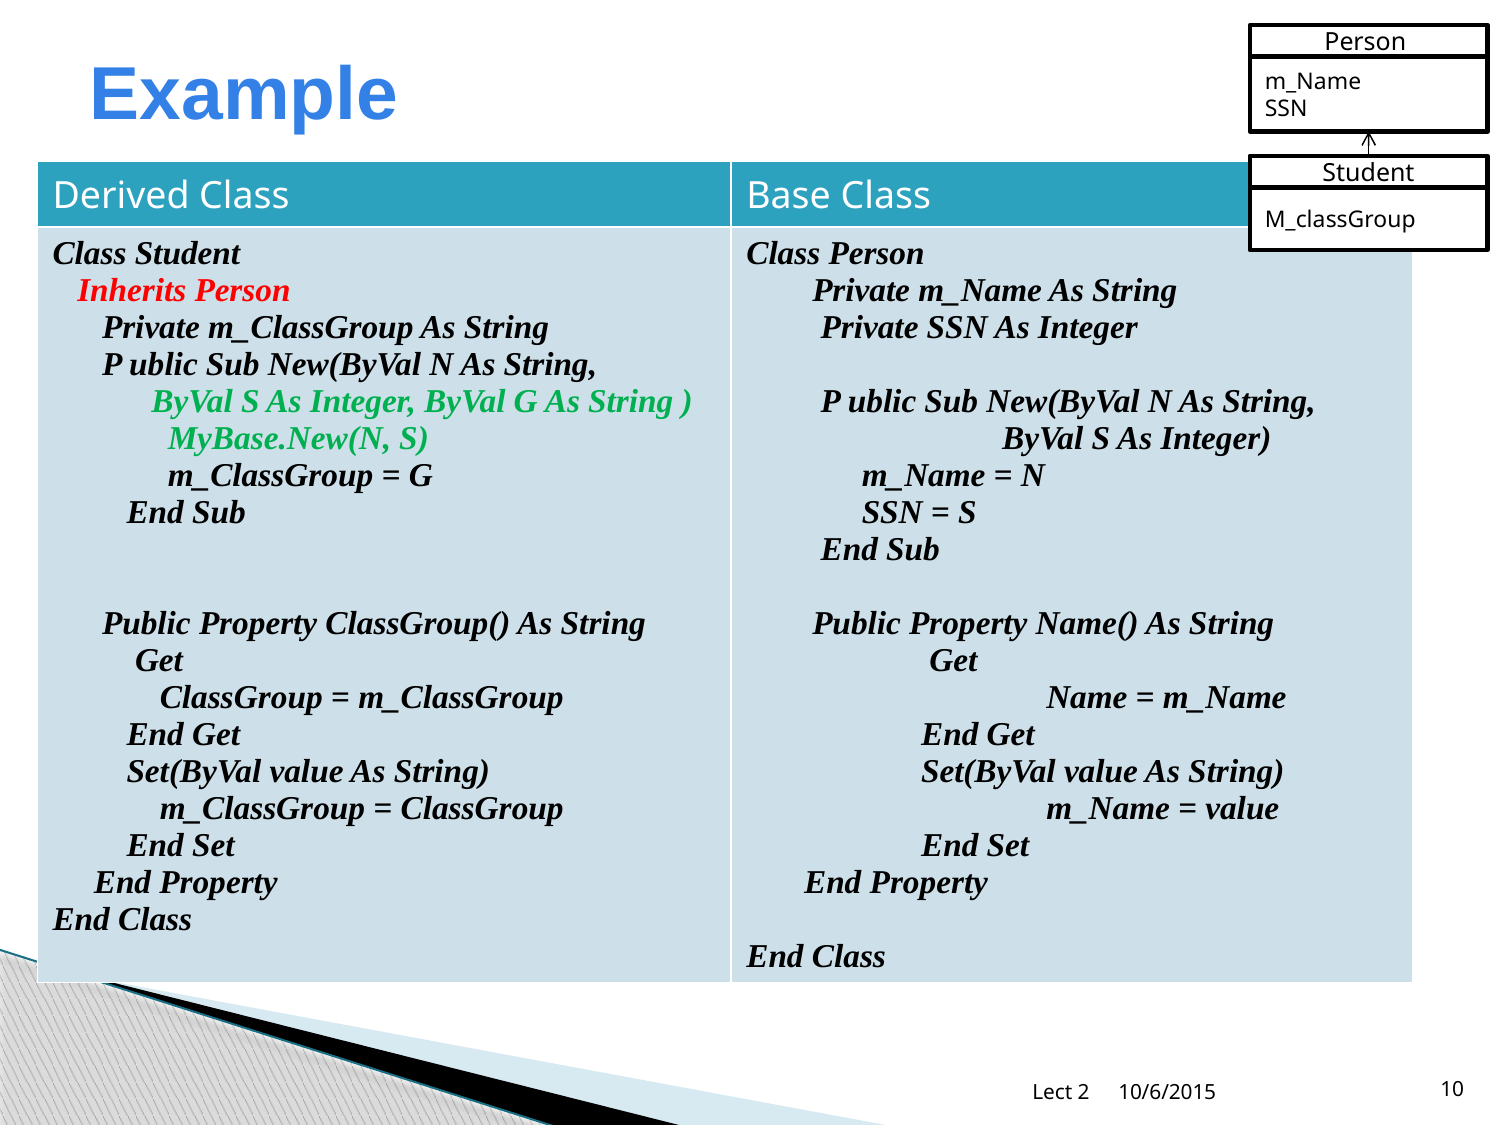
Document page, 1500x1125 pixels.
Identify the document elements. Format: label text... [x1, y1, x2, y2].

table_cell Class Student Inherits Person Private m_ClassGroup As String P ublic Sub New(ByVal N As String, ByVal S As Integer, ByVal G As String ) MyBase.New(N, S) m_ClassGroup = G End Sub Public Property ClassGroup() As String Get ClassGroup = m_ClassGroup End Get Set(ByVal value As String) m_ClassGroup = ClassGroup End Set End Property End Class [38, 228, 730, 982]
table_header Base Class [732, 162, 1243, 226]
footer Lect 2 [650, 1051, 1105, 1112]
slide_number 10 [1418, 1051, 1479, 1112]
table_cell Class Person Private m_Name As String Private SSN As Integer P ublic Sub New(ByVal N As String, ByVal S As Integer) m_Name = N SSN = S End Sub Public Property Name() As String Get Name = m_Name End Get Set(ByVal value As String) m_Name = value End Set End Property End Class [732, 228, 1412, 982]
table_header Derived Class [38, 162, 730, 226]
title Example [75, 0, 1425, 160]
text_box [1249, 24, 1488, 251]
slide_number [1105, 1051, 1418, 1112]
